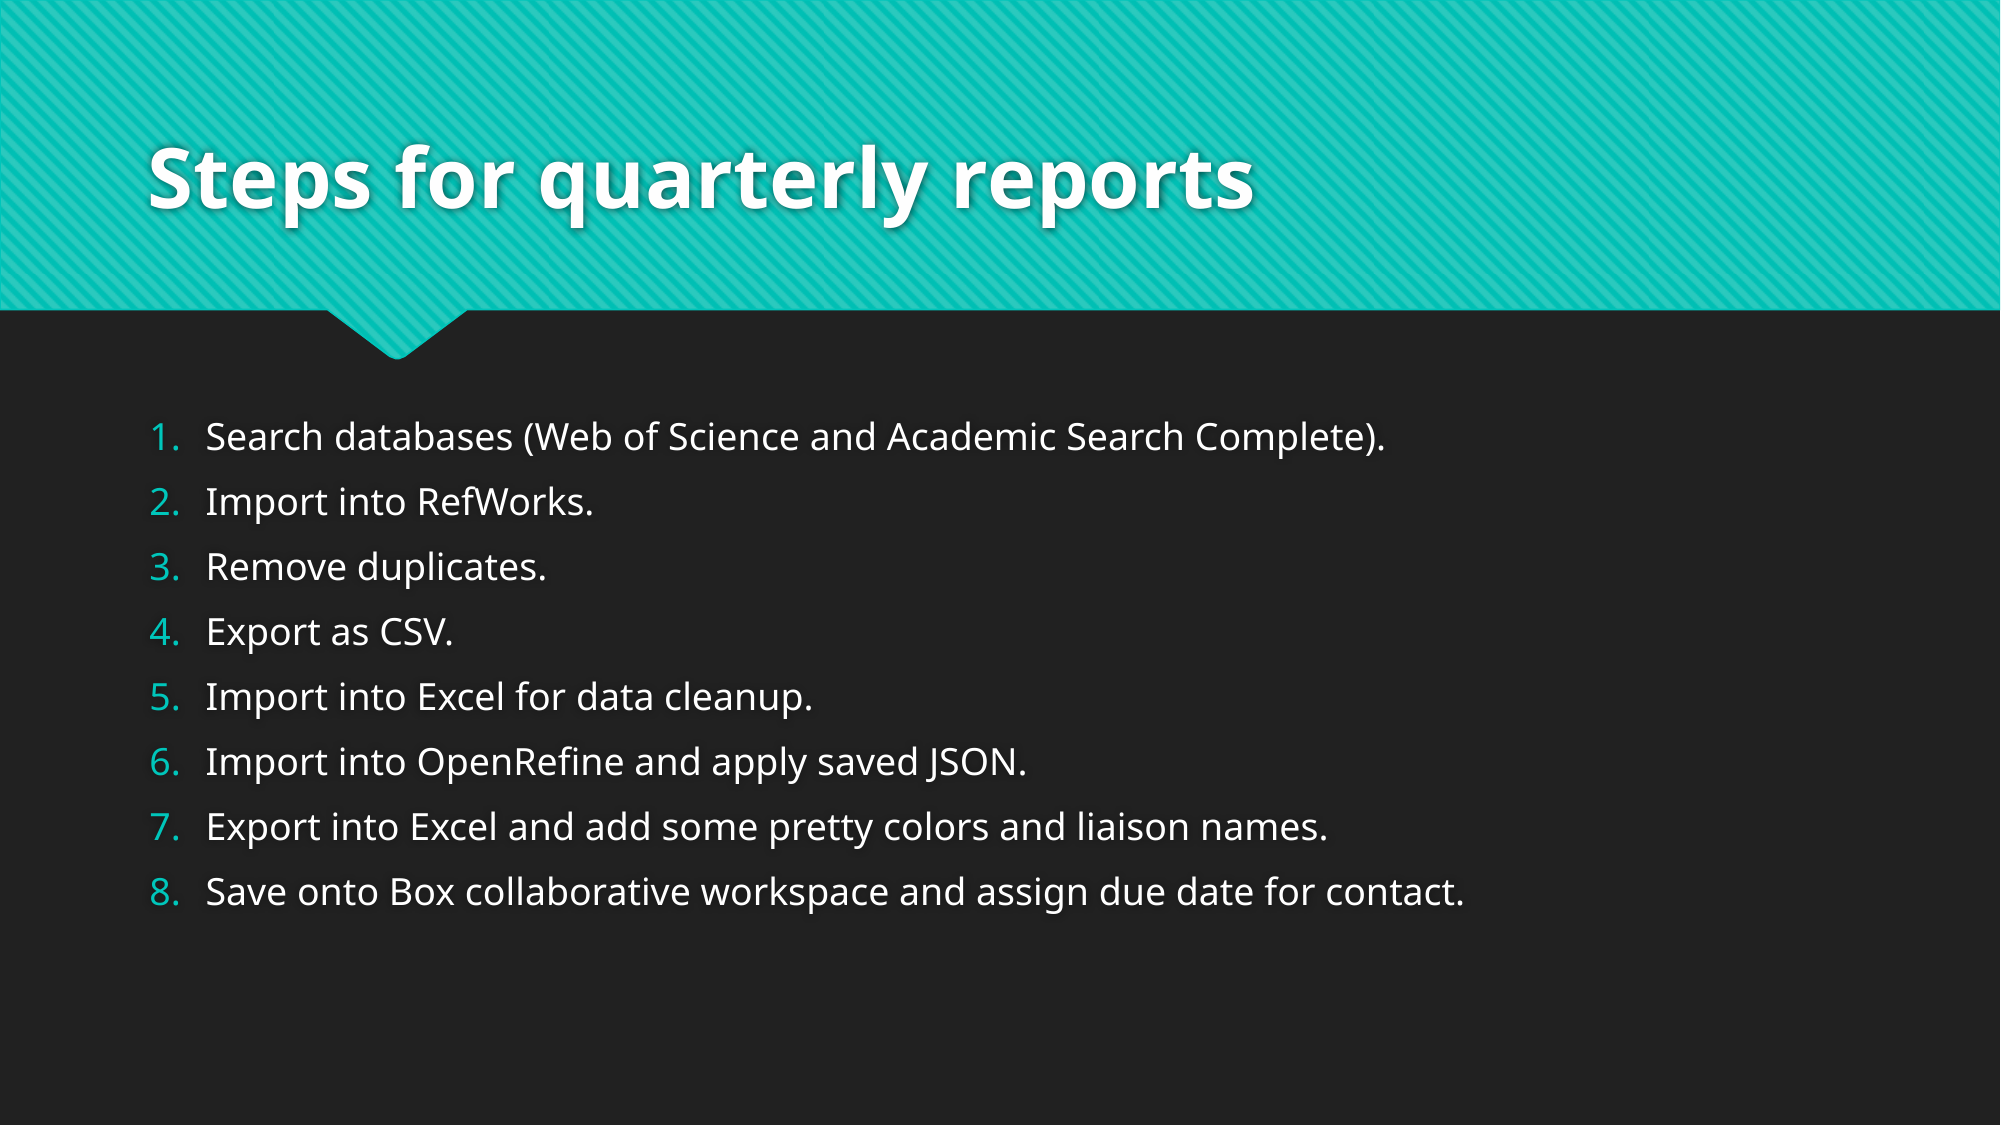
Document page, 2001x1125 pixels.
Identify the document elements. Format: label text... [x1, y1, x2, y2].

title Steps for quarterly reports [132, 73, 1868, 233]
list Search databases (Web of Science and Academic Search Complete). Import into RefWorks. Remove duplicates. Export as CSV. Import into Excel for data cleanup. Import into OpenRefine and apply saved JSON. Export into Excel and add some pretty colors and liaison names. Save onto Box collaborative workspace and assign due date for contact. [134, 364, 1866, 962]
